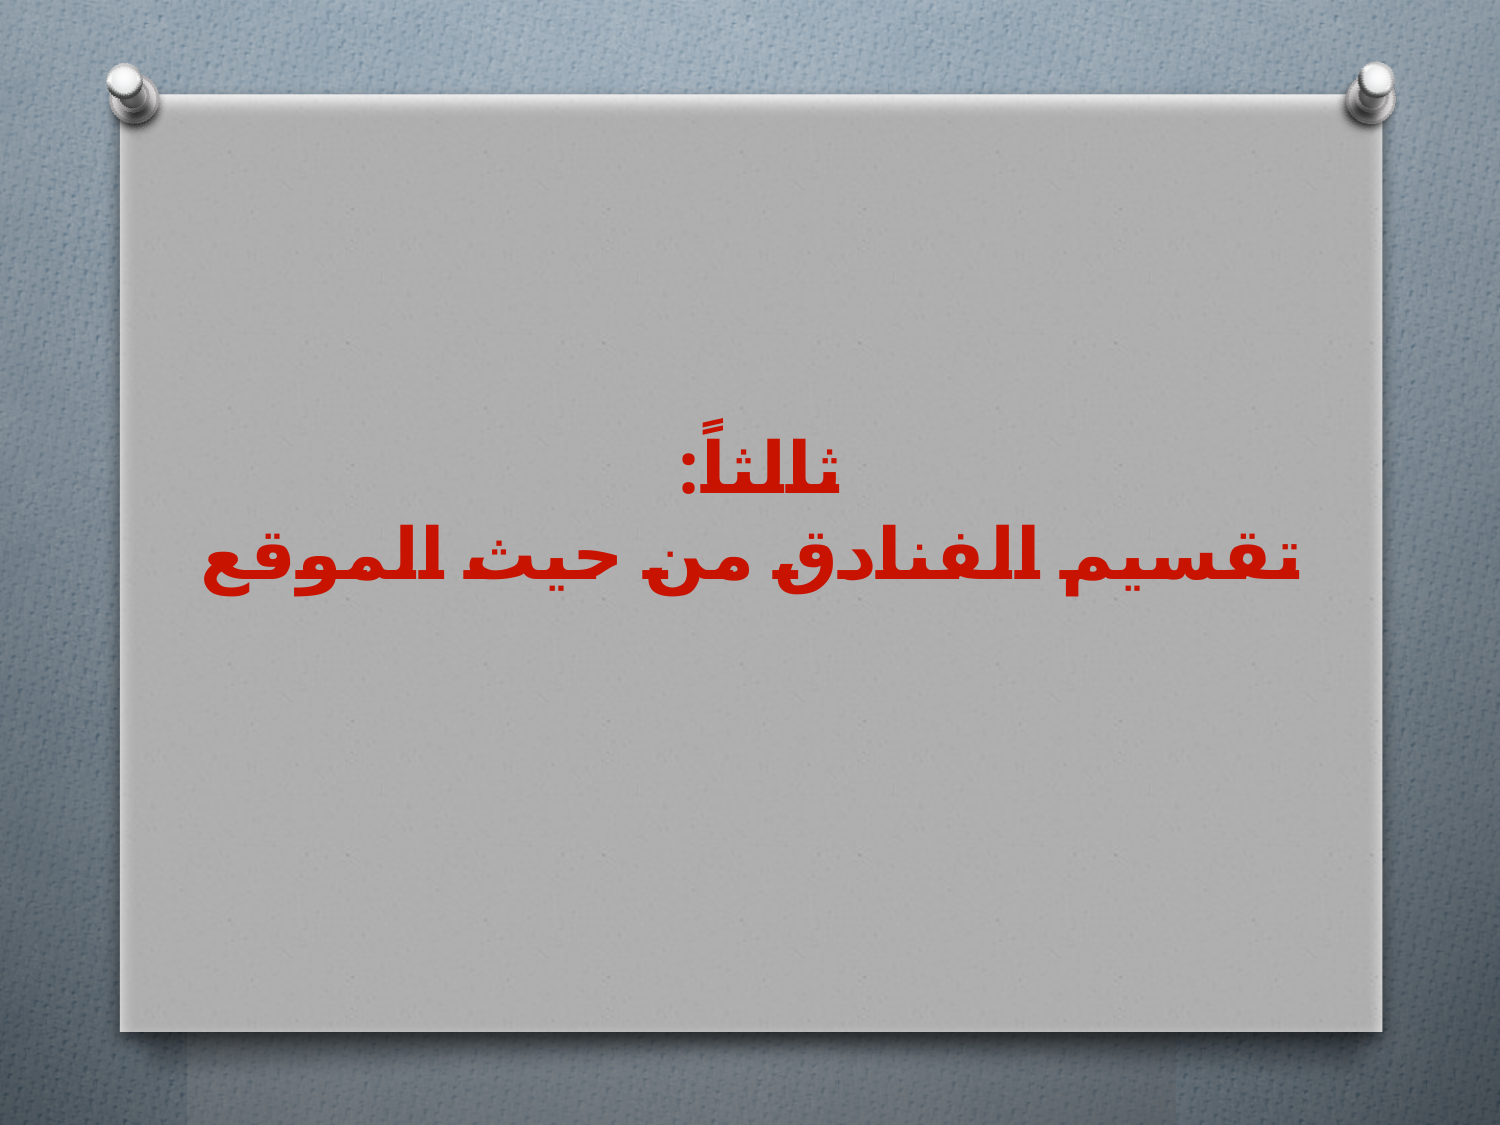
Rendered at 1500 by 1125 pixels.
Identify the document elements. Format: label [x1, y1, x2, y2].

list [171, 302, 1341, 988]
picture [1317, 35, 1439, 156]
picture [75, 29, 198, 153]
